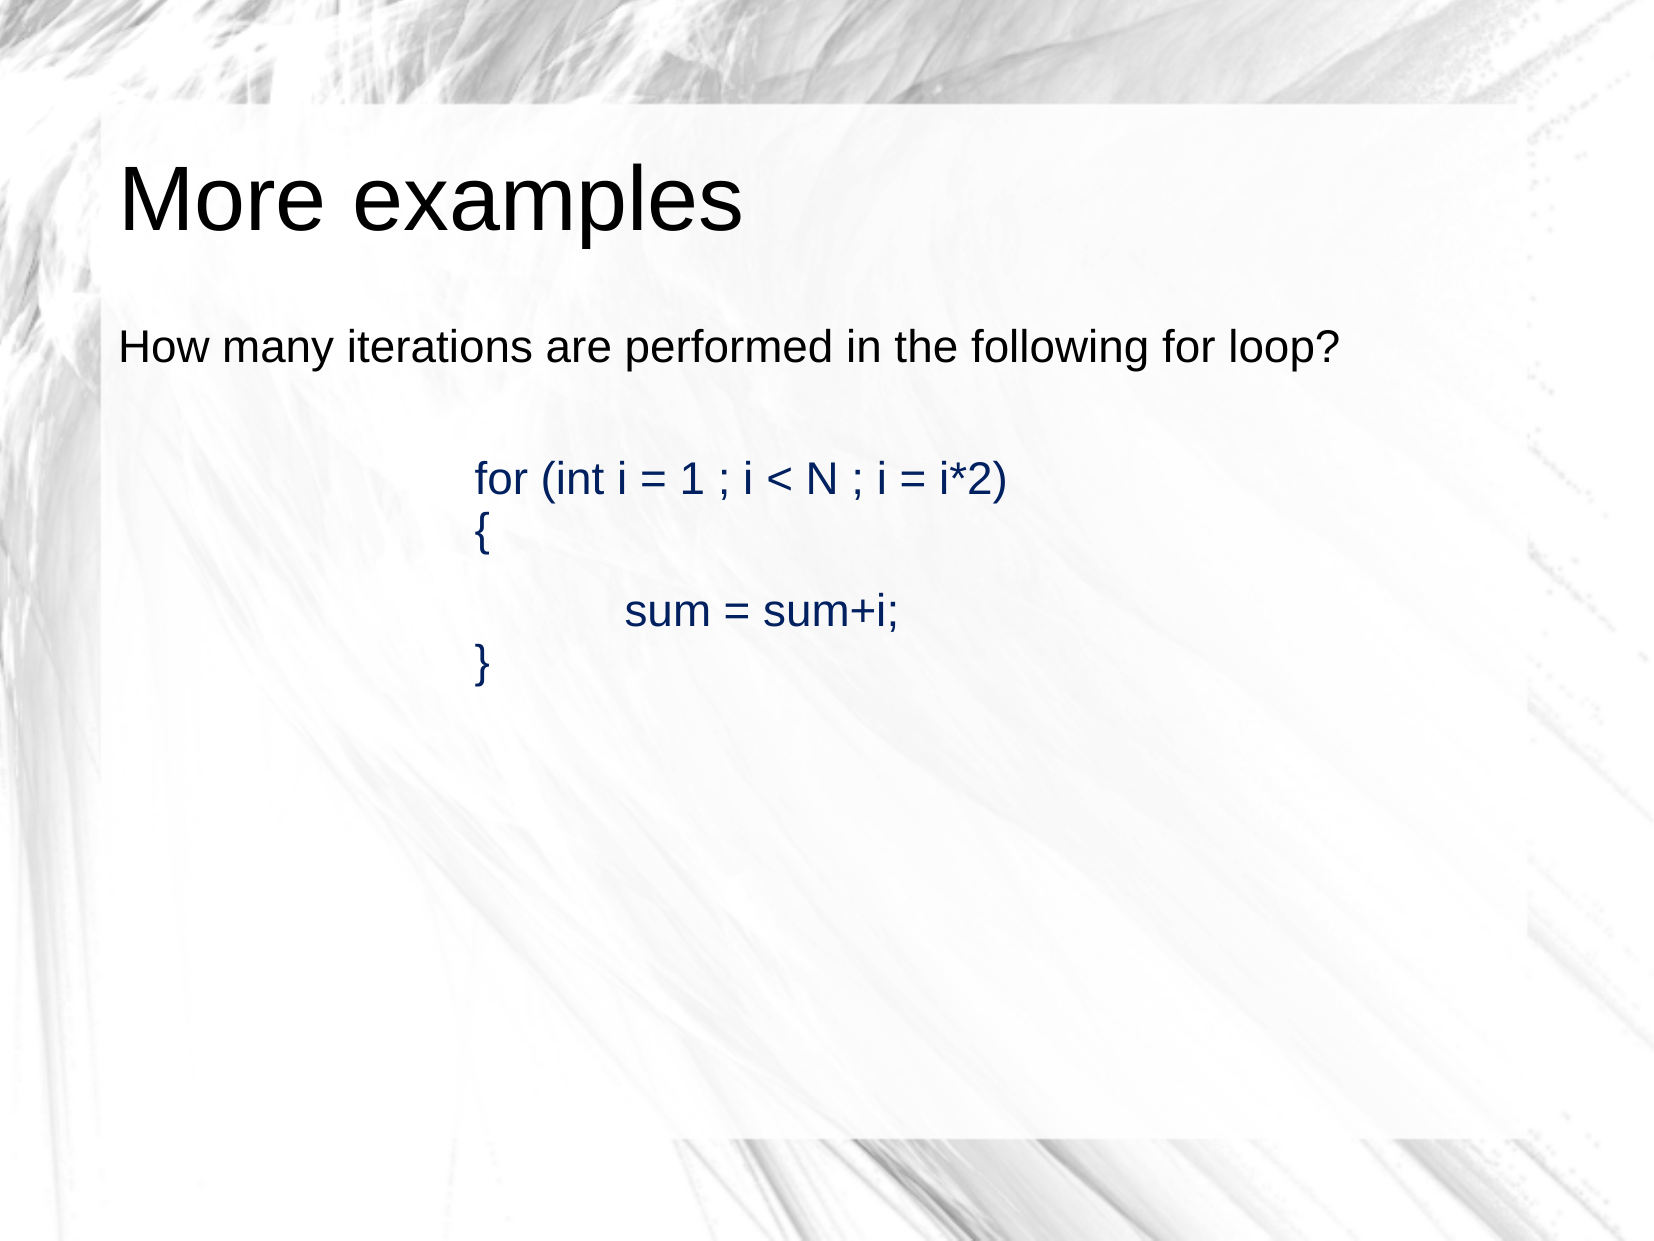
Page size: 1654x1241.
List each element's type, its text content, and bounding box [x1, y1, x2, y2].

list How many iterations are performed in the following for loop? for (int i = 1 ; i < N ; i = i*2) { sum = sum+i; } [118, 319, 1571, 1109]
title More examples [118, 112, 1506, 281]
picture [0, 0, 1654, 1241]
